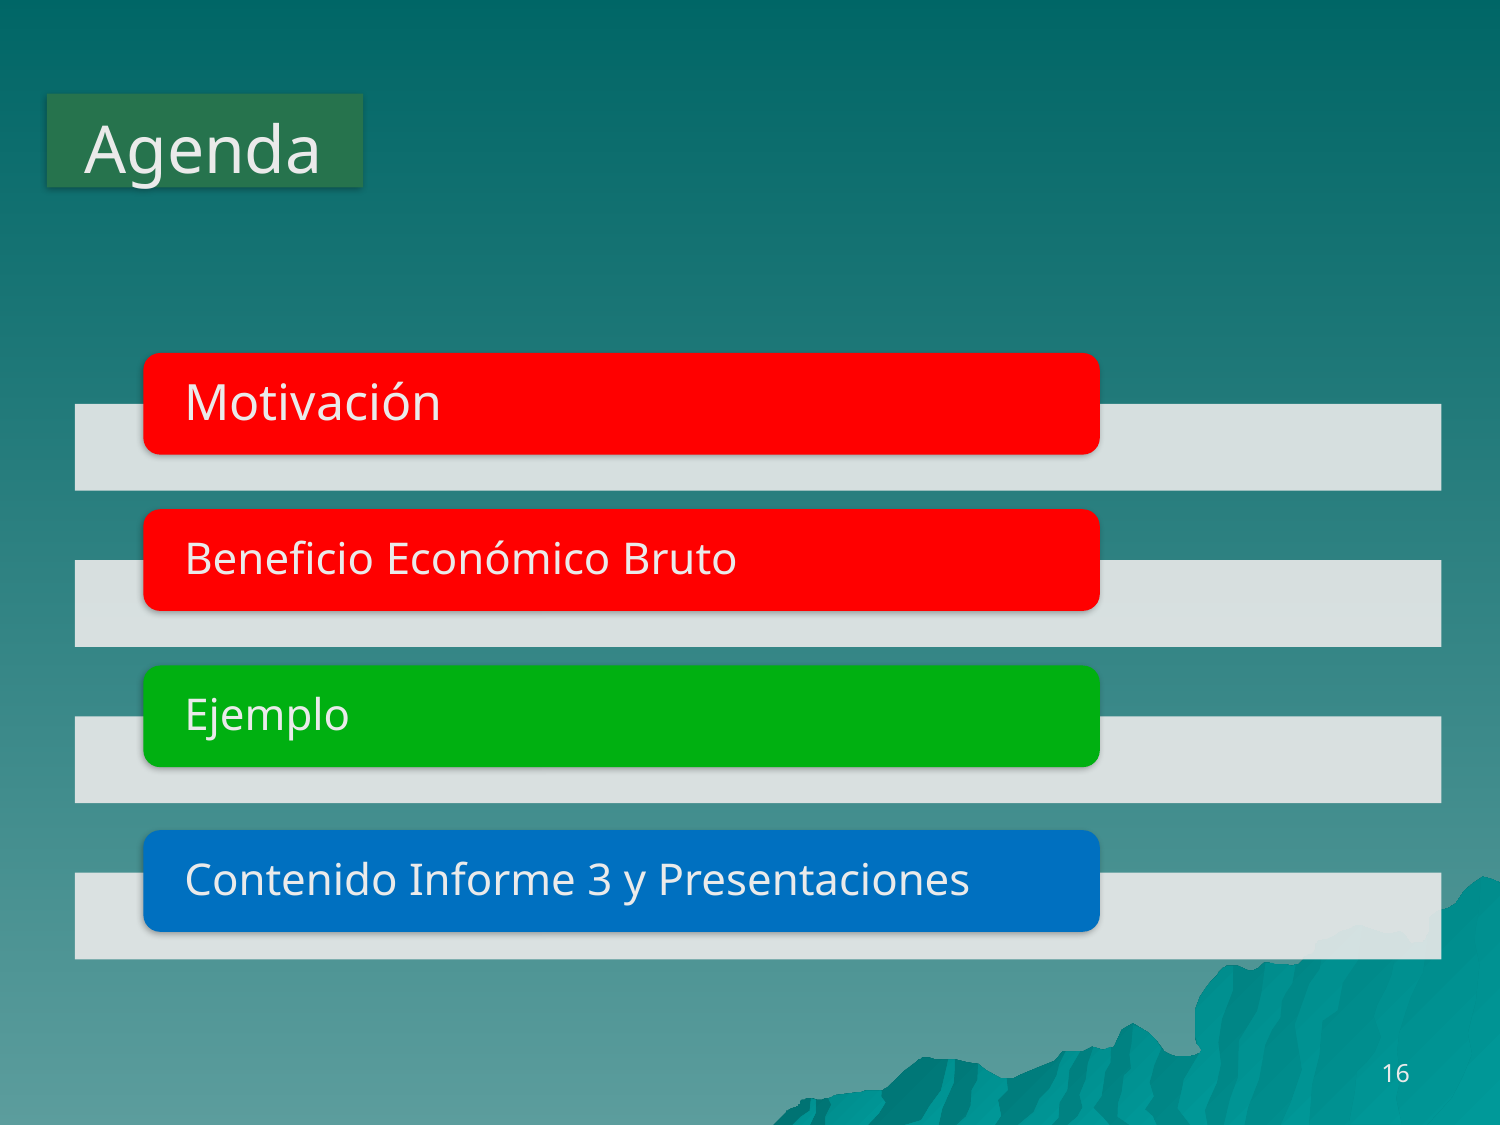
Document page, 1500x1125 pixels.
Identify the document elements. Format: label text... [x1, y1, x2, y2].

slide_number 16 [1074, 1074, 1426, 1100]
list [74, 245, 1442, 1067]
text_box Agenda [46, 93, 364, 188]
